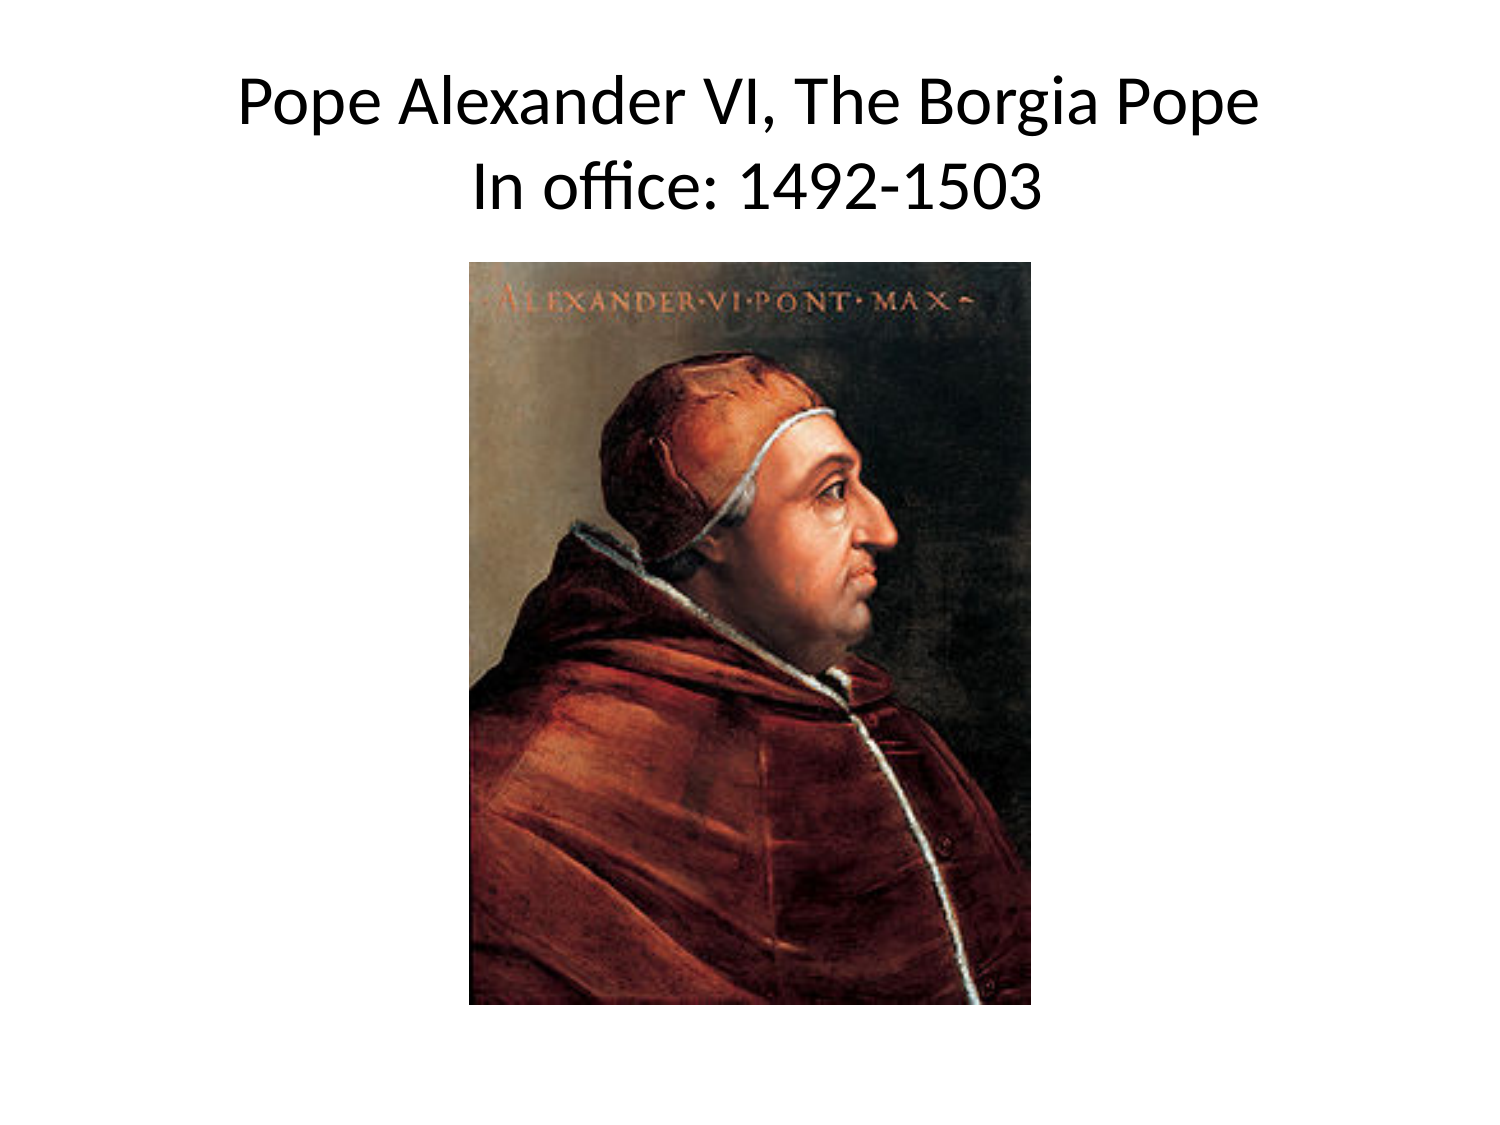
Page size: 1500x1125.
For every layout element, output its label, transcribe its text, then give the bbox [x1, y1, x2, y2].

title Pope Alexander VI, The Borgia Pope In office: 1492-1503 [75, 45, 1425, 233]
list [74, 262, 1426, 1006]
